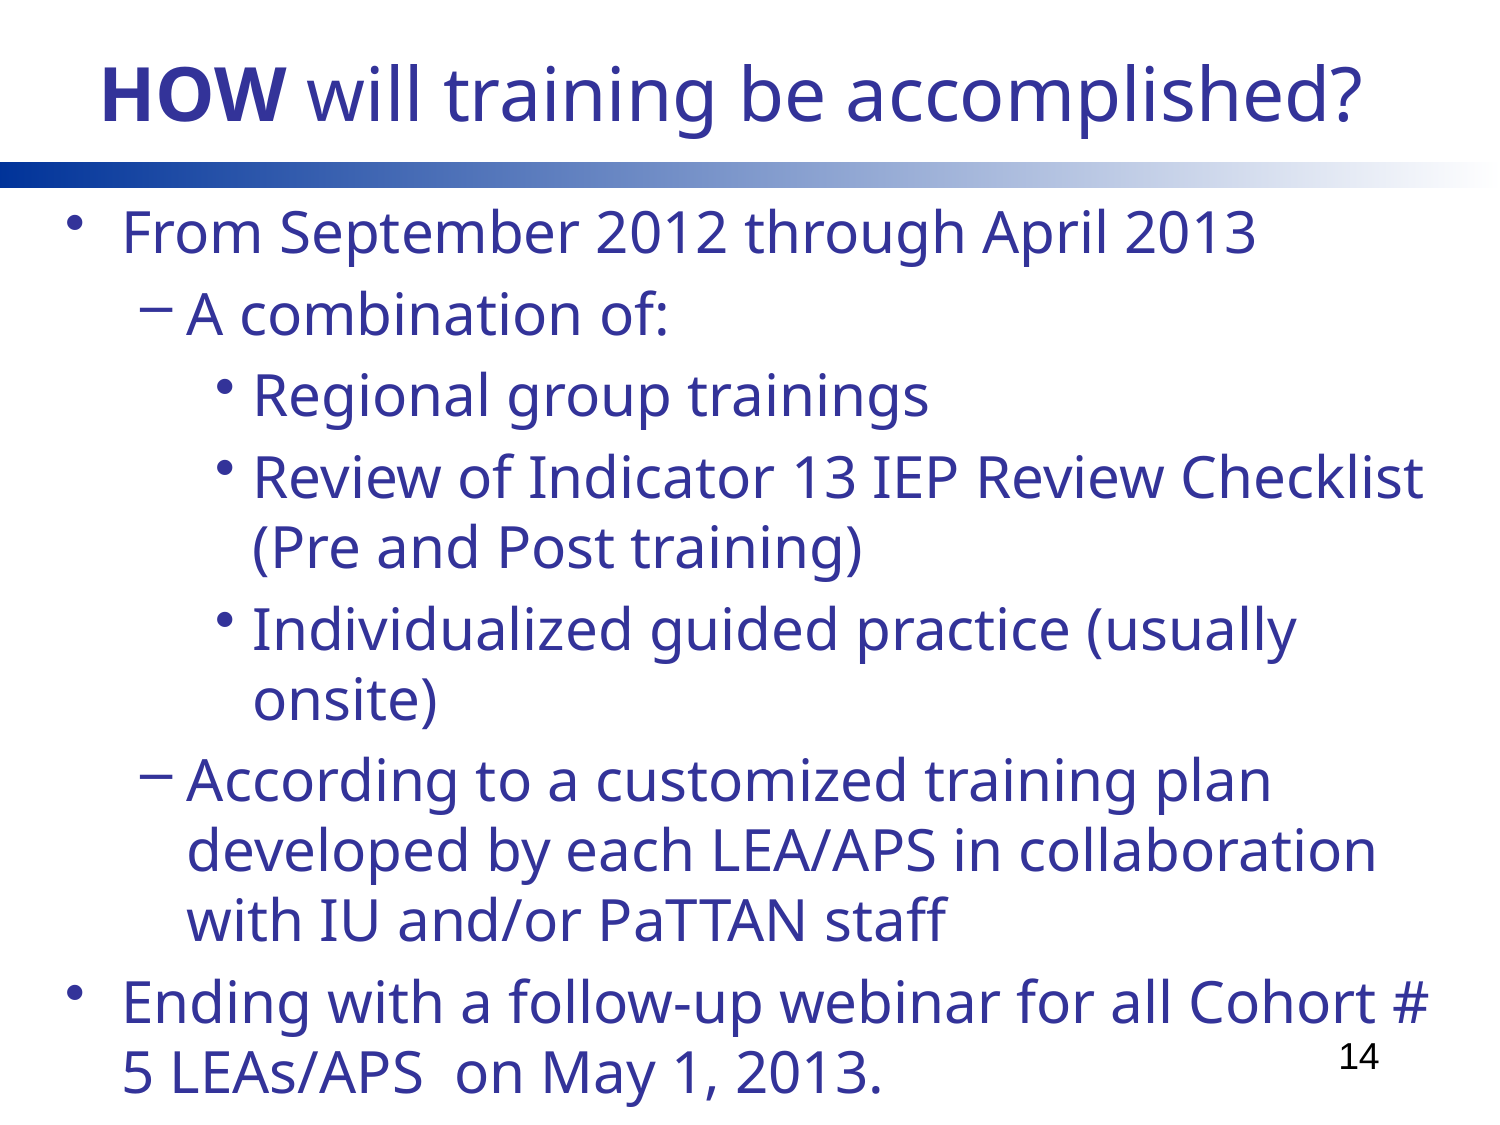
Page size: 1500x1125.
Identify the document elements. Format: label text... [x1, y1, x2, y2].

title HOW will training be accomplished? [37, 45, 1425, 138]
list From September 2012 through April 2013 A combination of: Regional group trainings Review of Indicator 13 IEP Review Checklist (Pre and Post training) Individualized guided practice (usually onsite) According to a customized training plan developed by each LEA/APS in collaboration with IU and/or PaTTAN staff Ending with a follow-up webinar for all Cohort # 5 LEAs/APS on May 1, 2013. [50, 187, 1450, 1063]
text_box 14 [1323, 1024, 1500, 1085]
